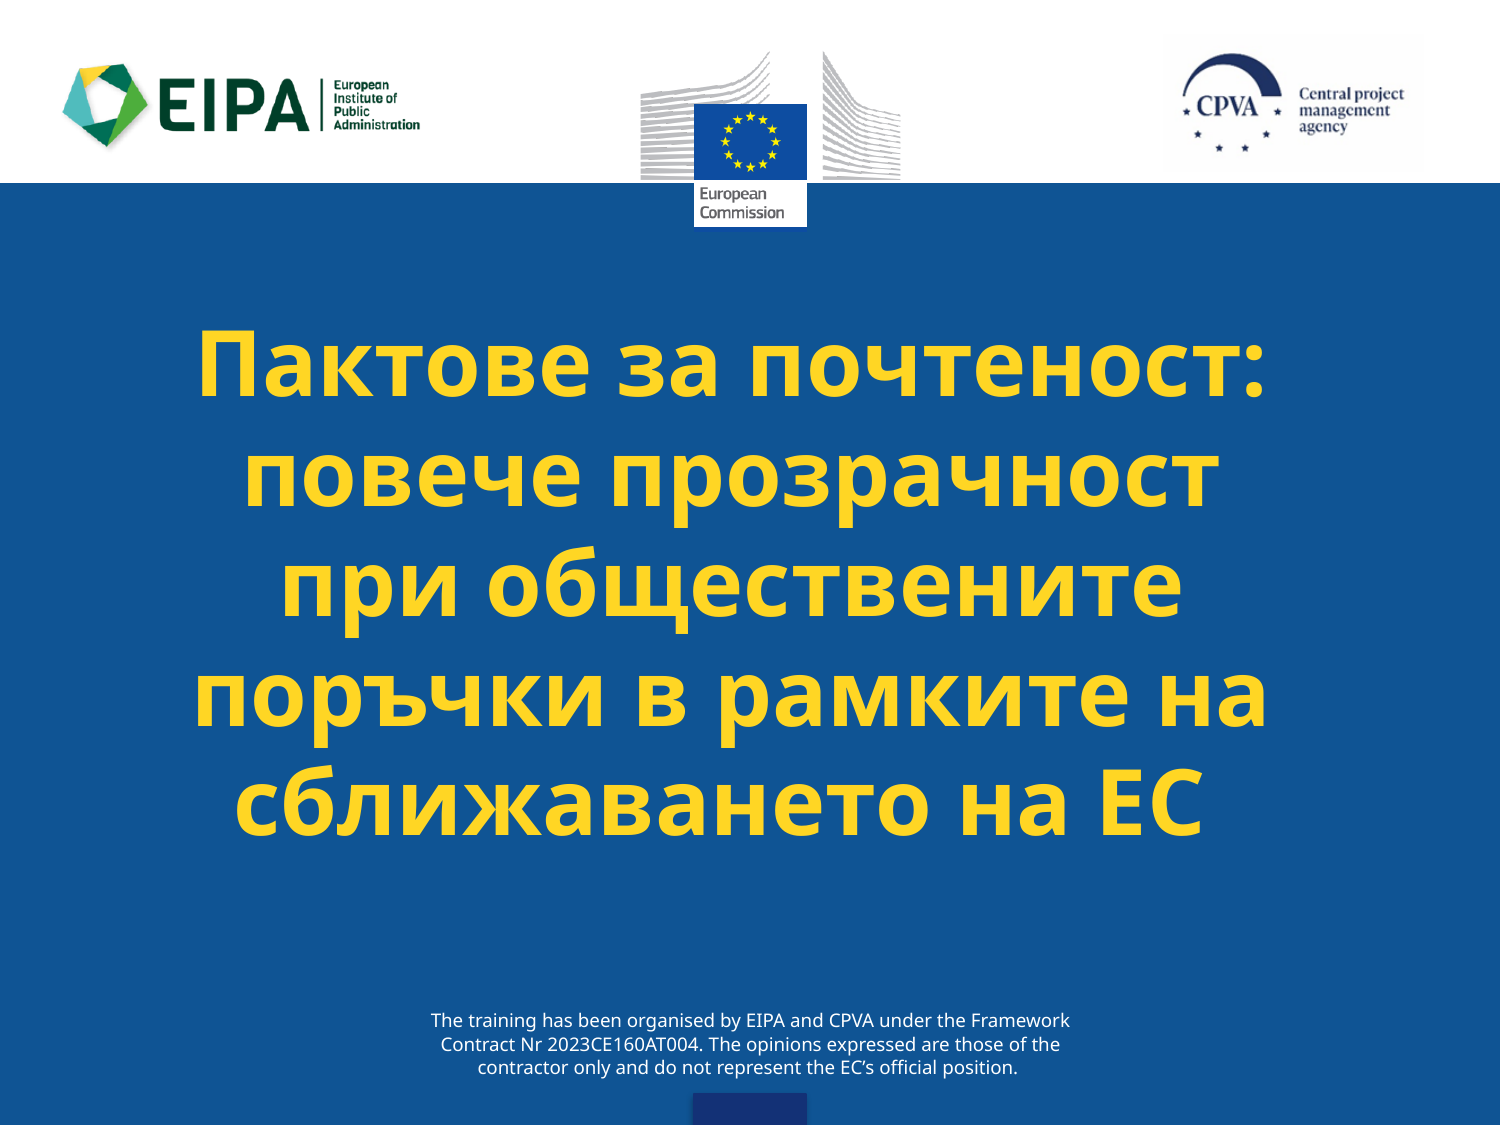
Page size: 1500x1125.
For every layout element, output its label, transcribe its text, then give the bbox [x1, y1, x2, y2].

title Пактове за почтеност: повече прозрачност при обществените поръчки в рамките на сближаването на ЕС [69, 407, 1336, 751]
picture [46, 50, 435, 160]
picture [1163, 34, 1424, 172]
